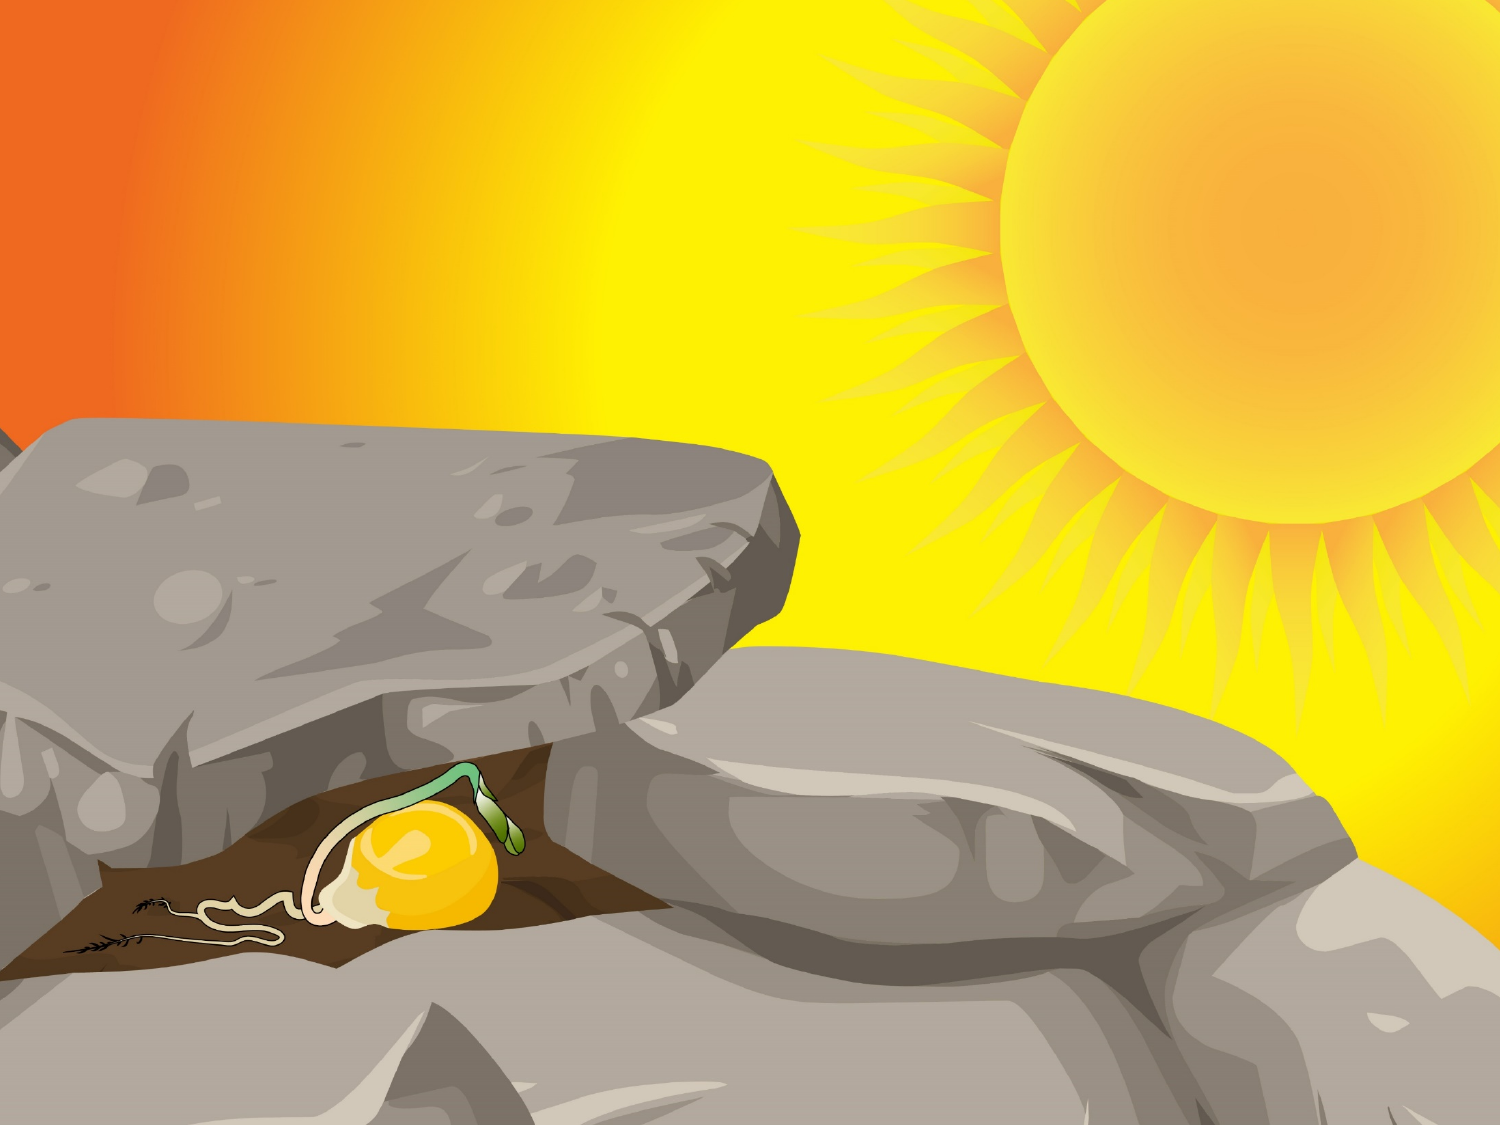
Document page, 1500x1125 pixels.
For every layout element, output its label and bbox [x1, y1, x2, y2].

list [0, 0, 1500, 1125]
